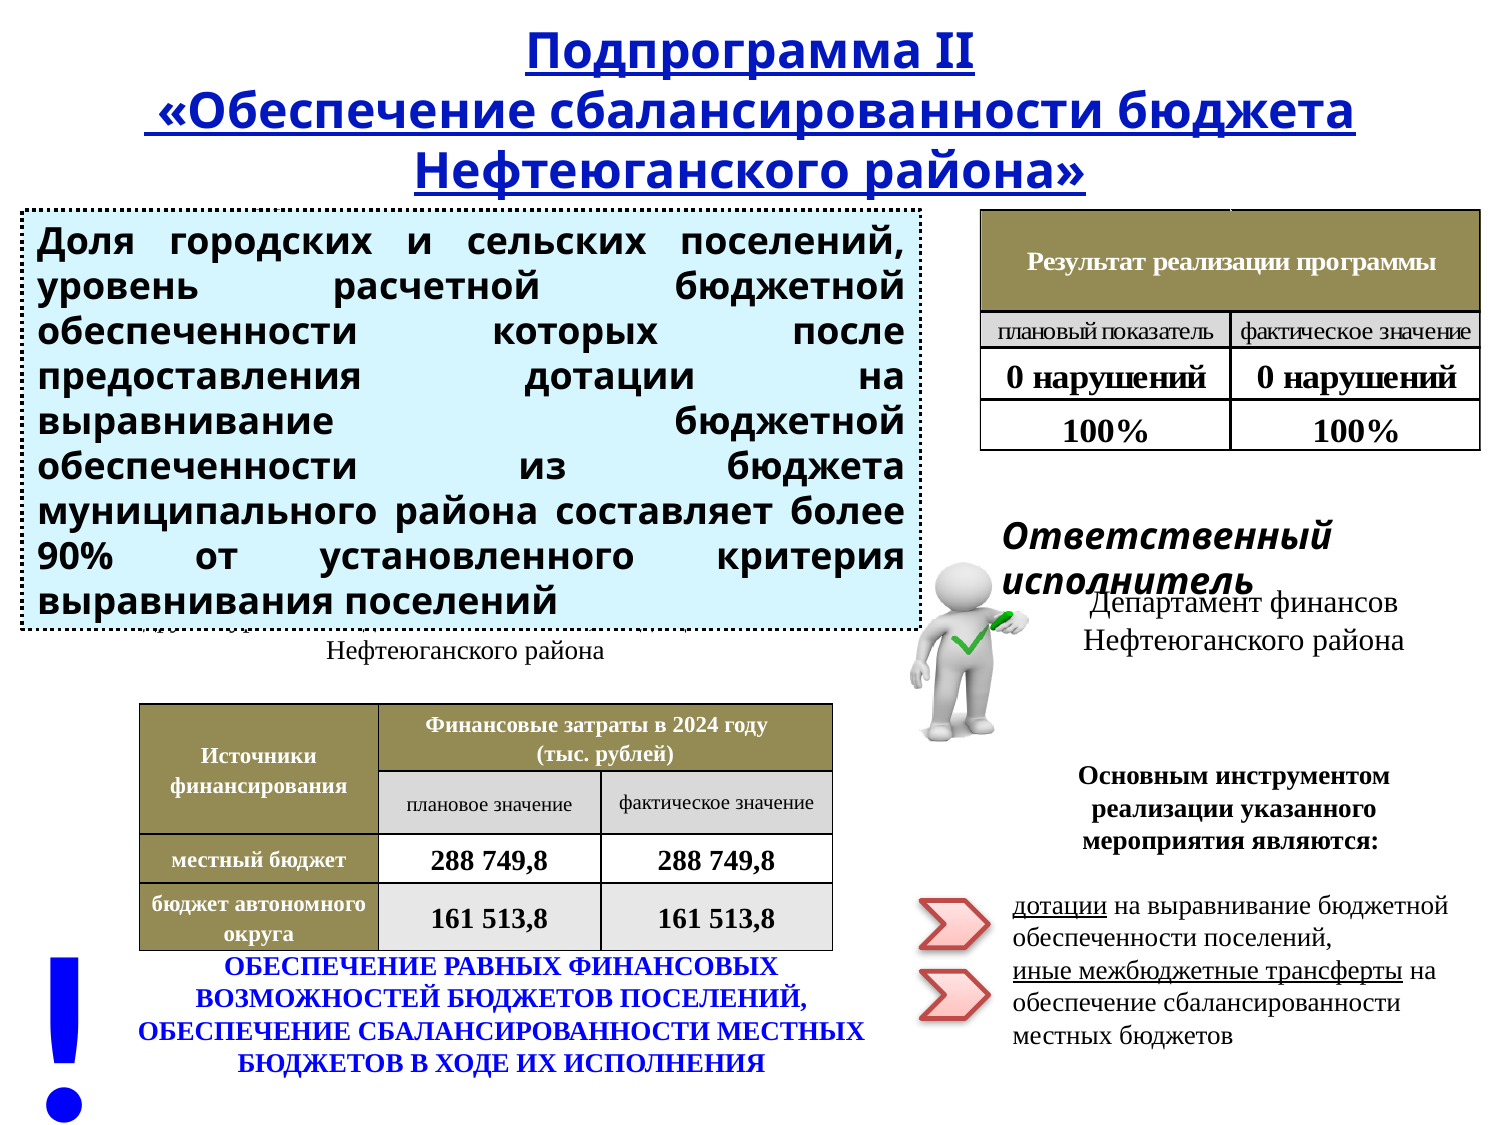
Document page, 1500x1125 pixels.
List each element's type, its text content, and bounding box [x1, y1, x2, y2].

picture [910, 562, 1029, 742]
table_cell 161 513,8 [379, 884, 600, 950]
text_box Департамент финансов Нефтеюганского района [1034, 574, 1460, 664]
text_box Ответственный исполнитель [986, 504, 1489, 610]
table_header Источники финансирования [140, 705, 378, 833]
text_box [920, 970, 990, 1020]
table_cell 288 749,8 [379, 835, 600, 882]
table_cell фактическое значение [602, 772, 832, 833]
table_cell бюджет автономного округа [140, 884, 378, 950]
text_box Подпрограмма II «Обеспечение сбалансированности бюджета Нефтеюганского района» Целевой показатель : [17, 10, 1483, 386]
text_box Выравнивание бюджетной обеспеченности, обеспечение сбалансированности, направление финансовых средств, выделенных из других уровней бюджетов поселениям, входящим в состав Нефтеюганского района [40, 630, 891, 673]
text_box Доля городских и сельских поселений, уровень расчетной бюджетной обеспеченности которых после предоставления дотации на выравнивание бюджетной обеспеченности из бюджета муниципального района составляет более 90% от установленного критерия выравнивания поселений [22, 209, 921, 630]
text_box ! [0, 873, 140, 1125]
table_cell плановое значение [379, 772, 600, 833]
text_box [920, 899, 990, 949]
table_cell местный бюджет [140, 835, 378, 882]
text_box Основным инструментом реализации указанного мероприятия являются: дотации на выравнивание бюджетной обеспеченности поселений, иные межбюджетные трансферты на обеспечение сбалансированности местных бюджетов [998, 750, 1471, 1058]
table_cell 288 749,8 [602, 835, 832, 882]
table_header Финансовые затраты в 2024 году (тыс. рублей) [379, 705, 832, 770]
text_box Обеспечение равных финансовых возможностей бюджетов поселений, обеспечение сбалансированности местных бюджетов в ходе их исполнения [140, 940, 891, 1086]
picture [979, 209, 1483, 453]
table_cell 161 513,8 [602, 884, 832, 950]
